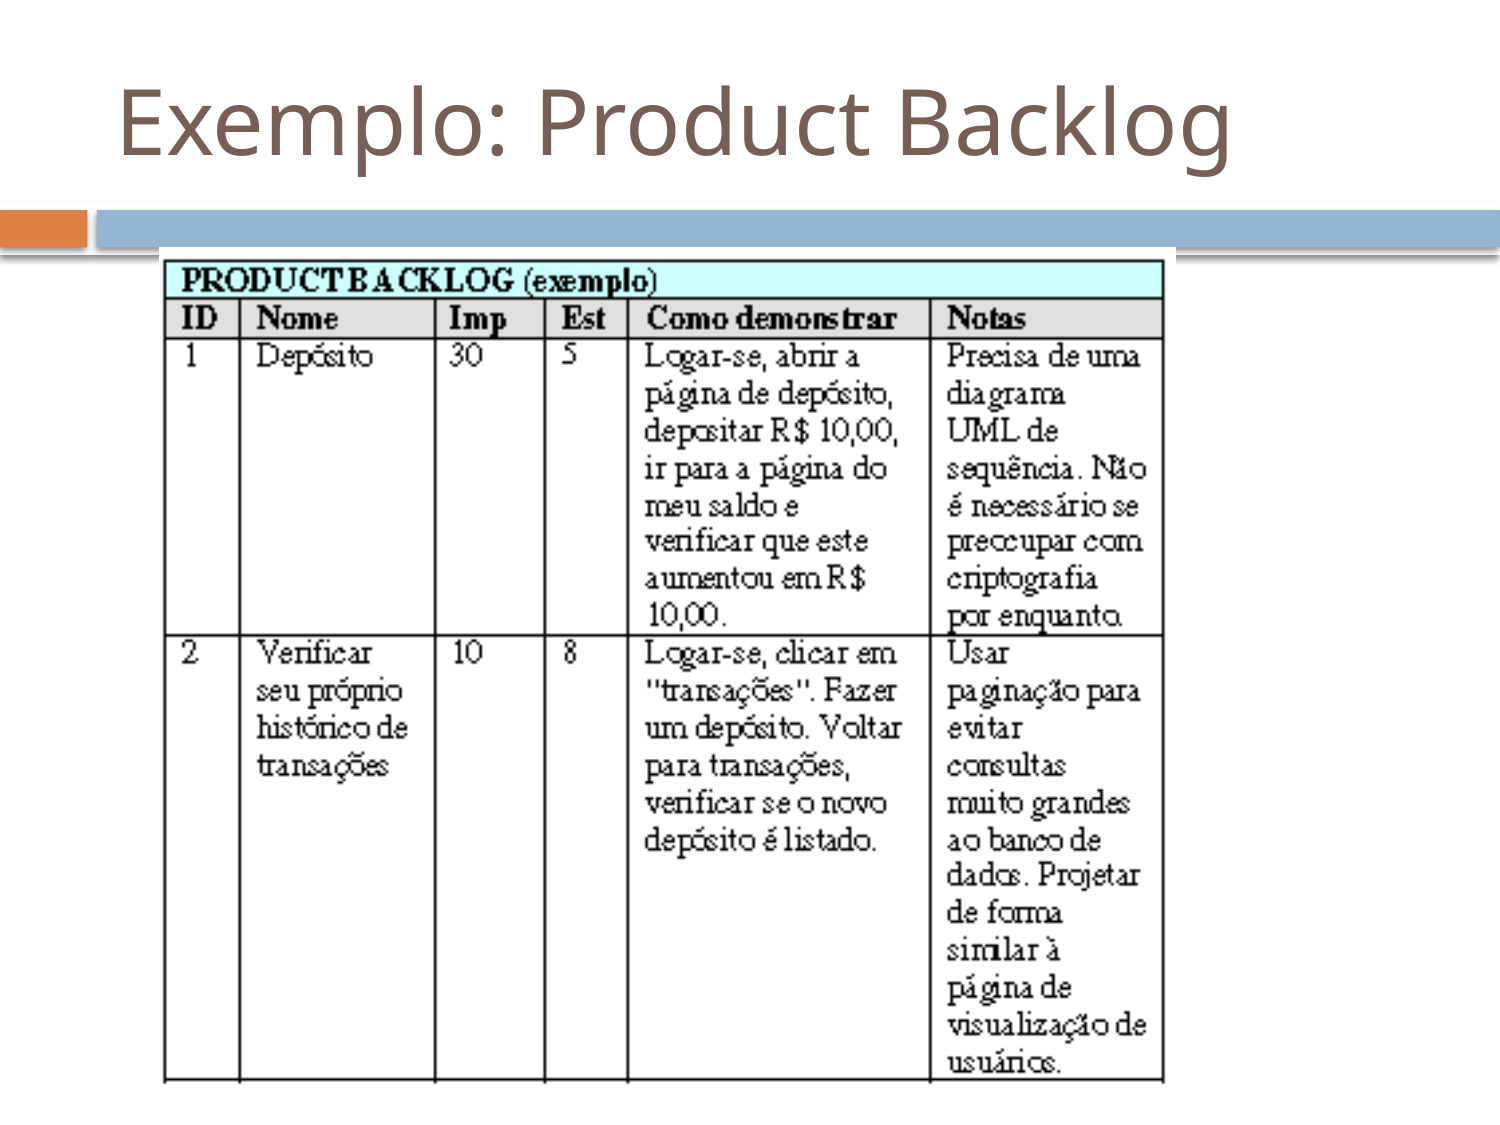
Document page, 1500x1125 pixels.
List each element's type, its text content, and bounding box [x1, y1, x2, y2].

picture [159, 246, 1176, 1095]
title Exemplo: Product Backlog [100, 37, 1438, 200]
